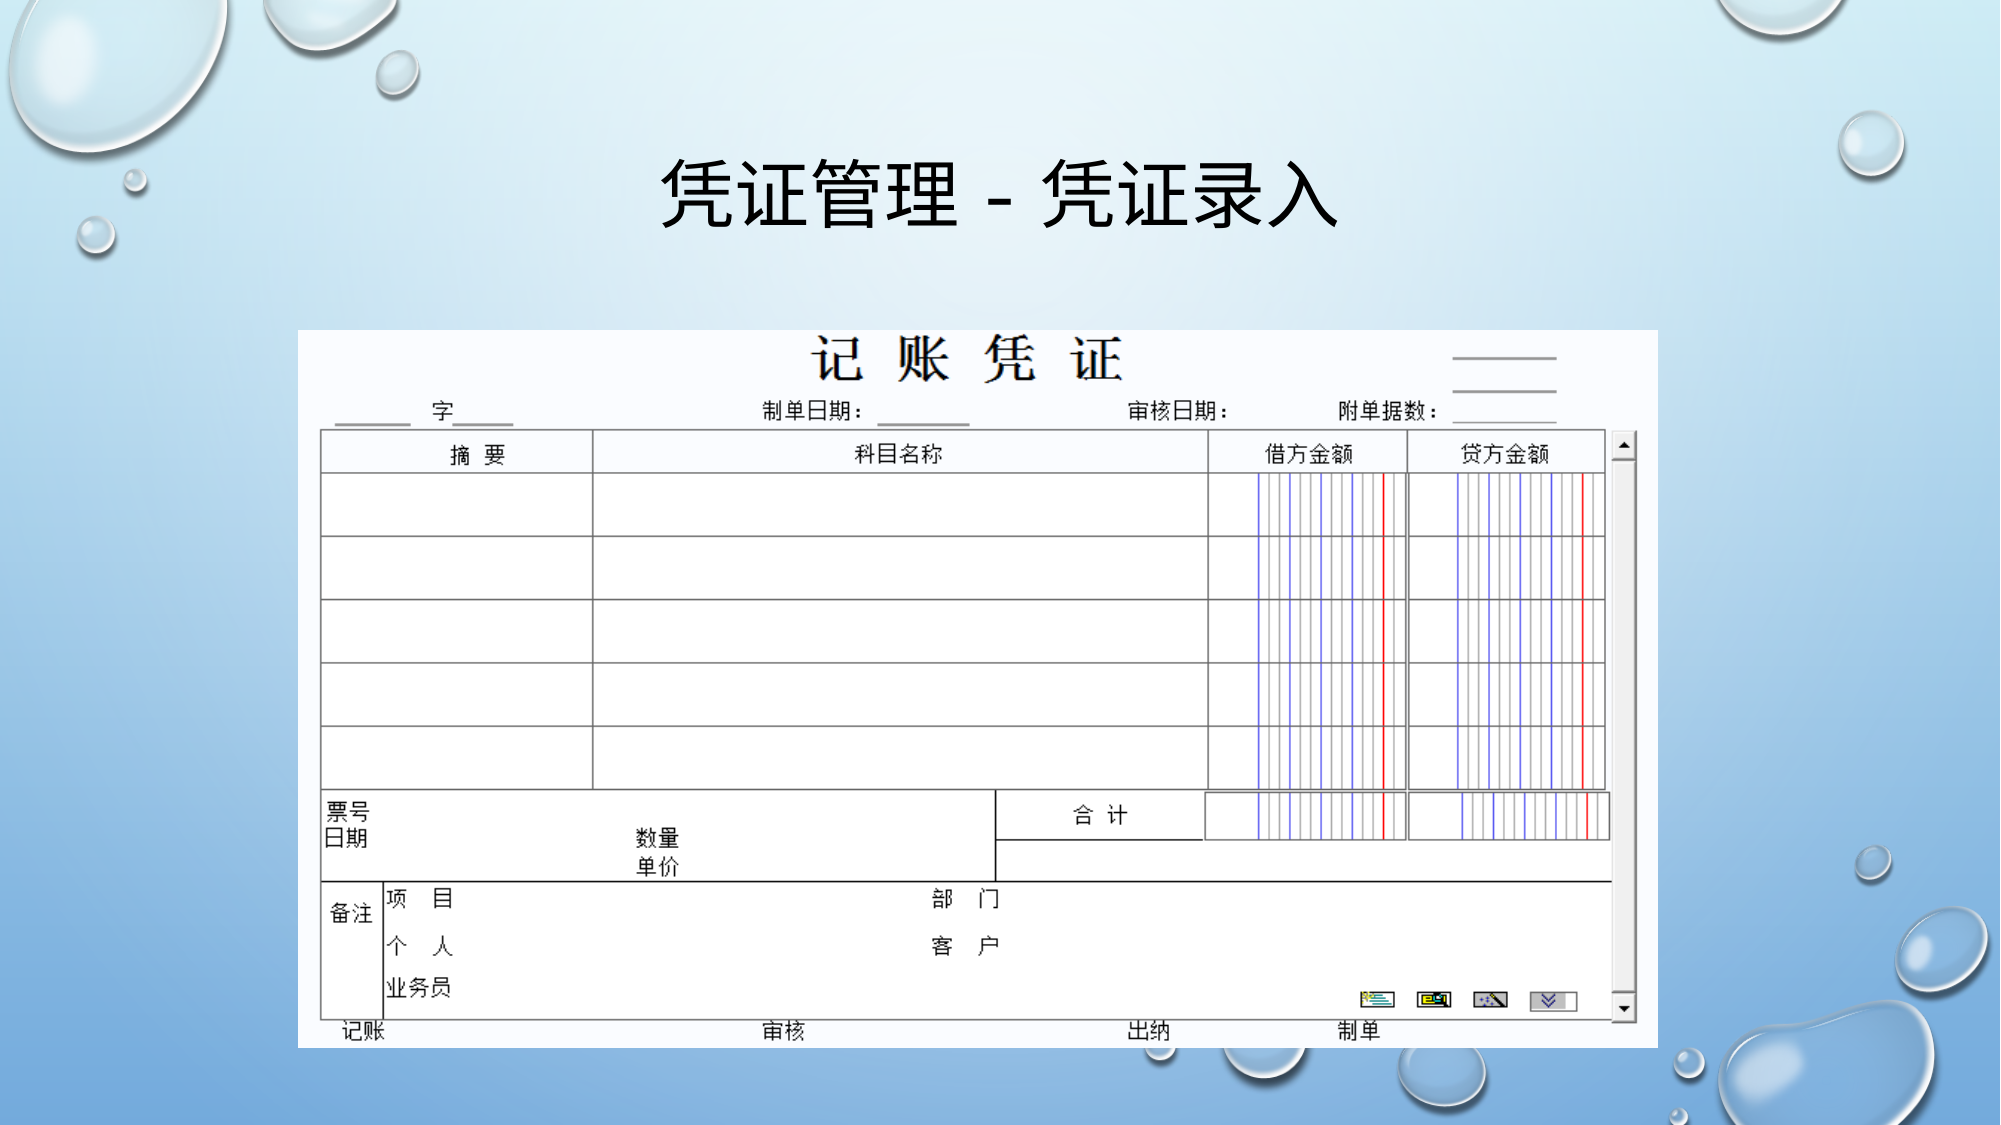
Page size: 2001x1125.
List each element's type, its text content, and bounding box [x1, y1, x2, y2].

title 凭证管理-凭证录入 [149, 67, 1851, 329]
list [297, 329, 1658, 1048]
picture [0, 0, 2000, 1125]
